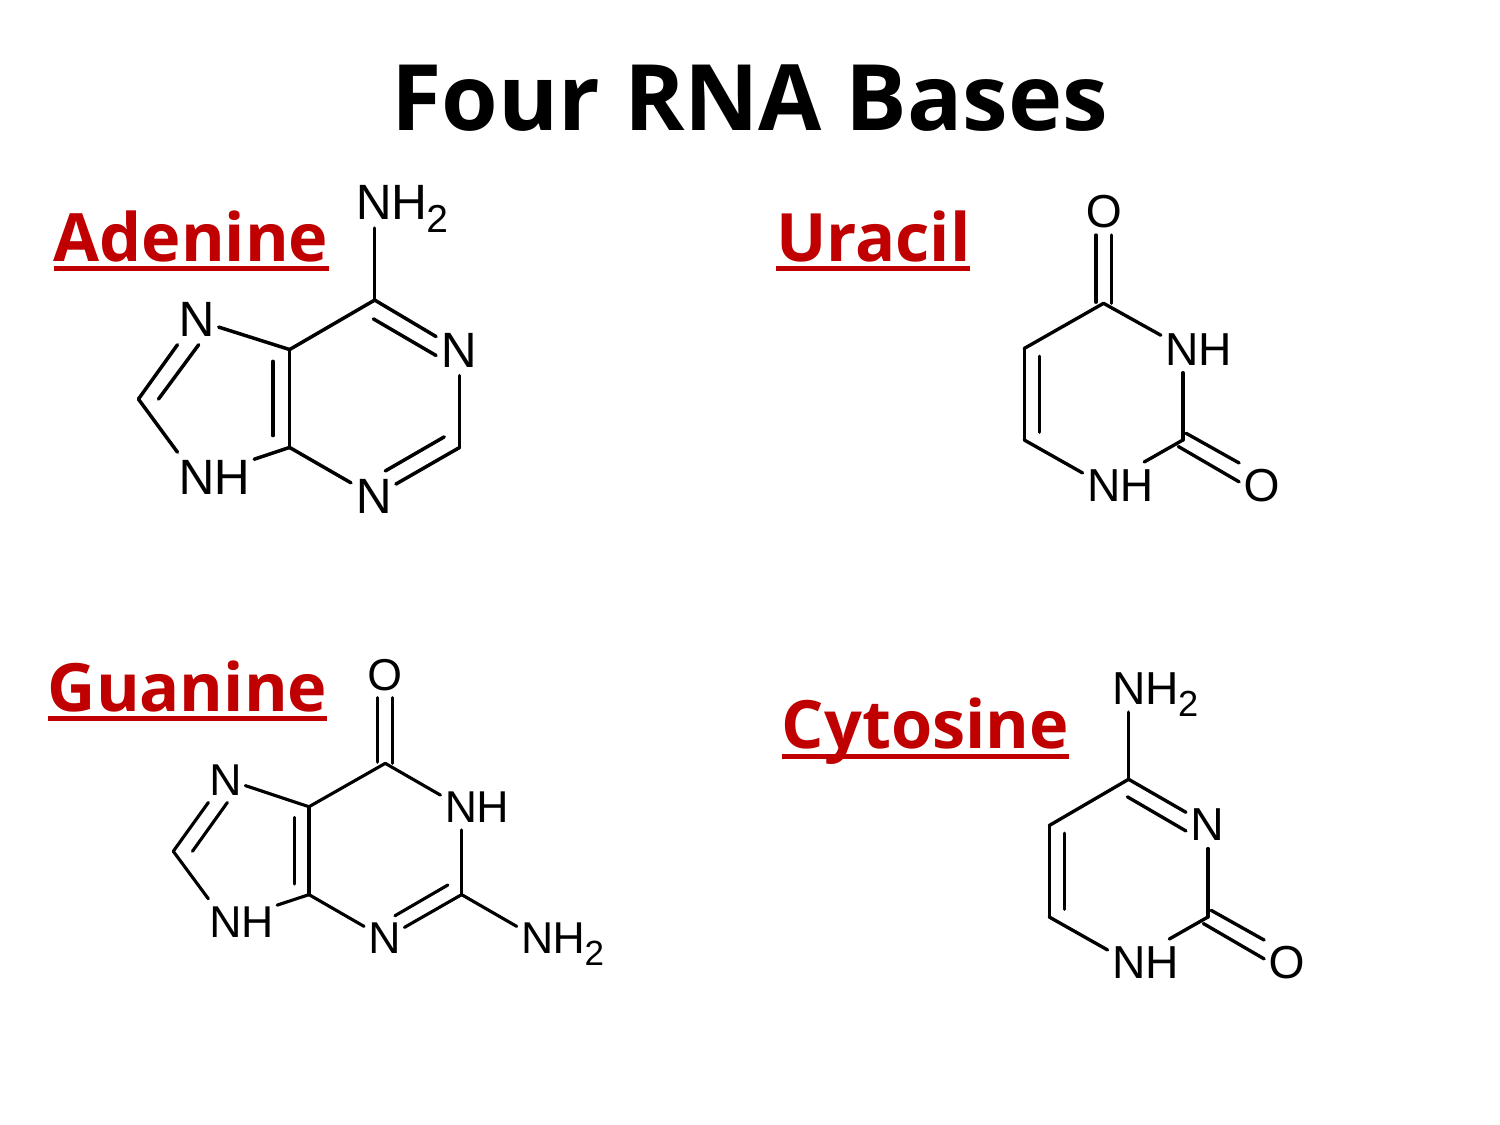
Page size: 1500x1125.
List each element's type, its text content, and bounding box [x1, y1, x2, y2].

text_box Uracil [761, 187, 986, 283]
text_box Adenine [38, 187, 107, 283]
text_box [112, 174, 487, 526]
title Four RNA Bases [74, 0, 1426, 188]
text_box Guanine [33, 637, 343, 733]
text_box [149, 649, 605, 976]
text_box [1024, 662, 1313, 990]
text_box Cytosine [766, 674, 1019, 770]
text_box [999, 185, 1288, 513]
